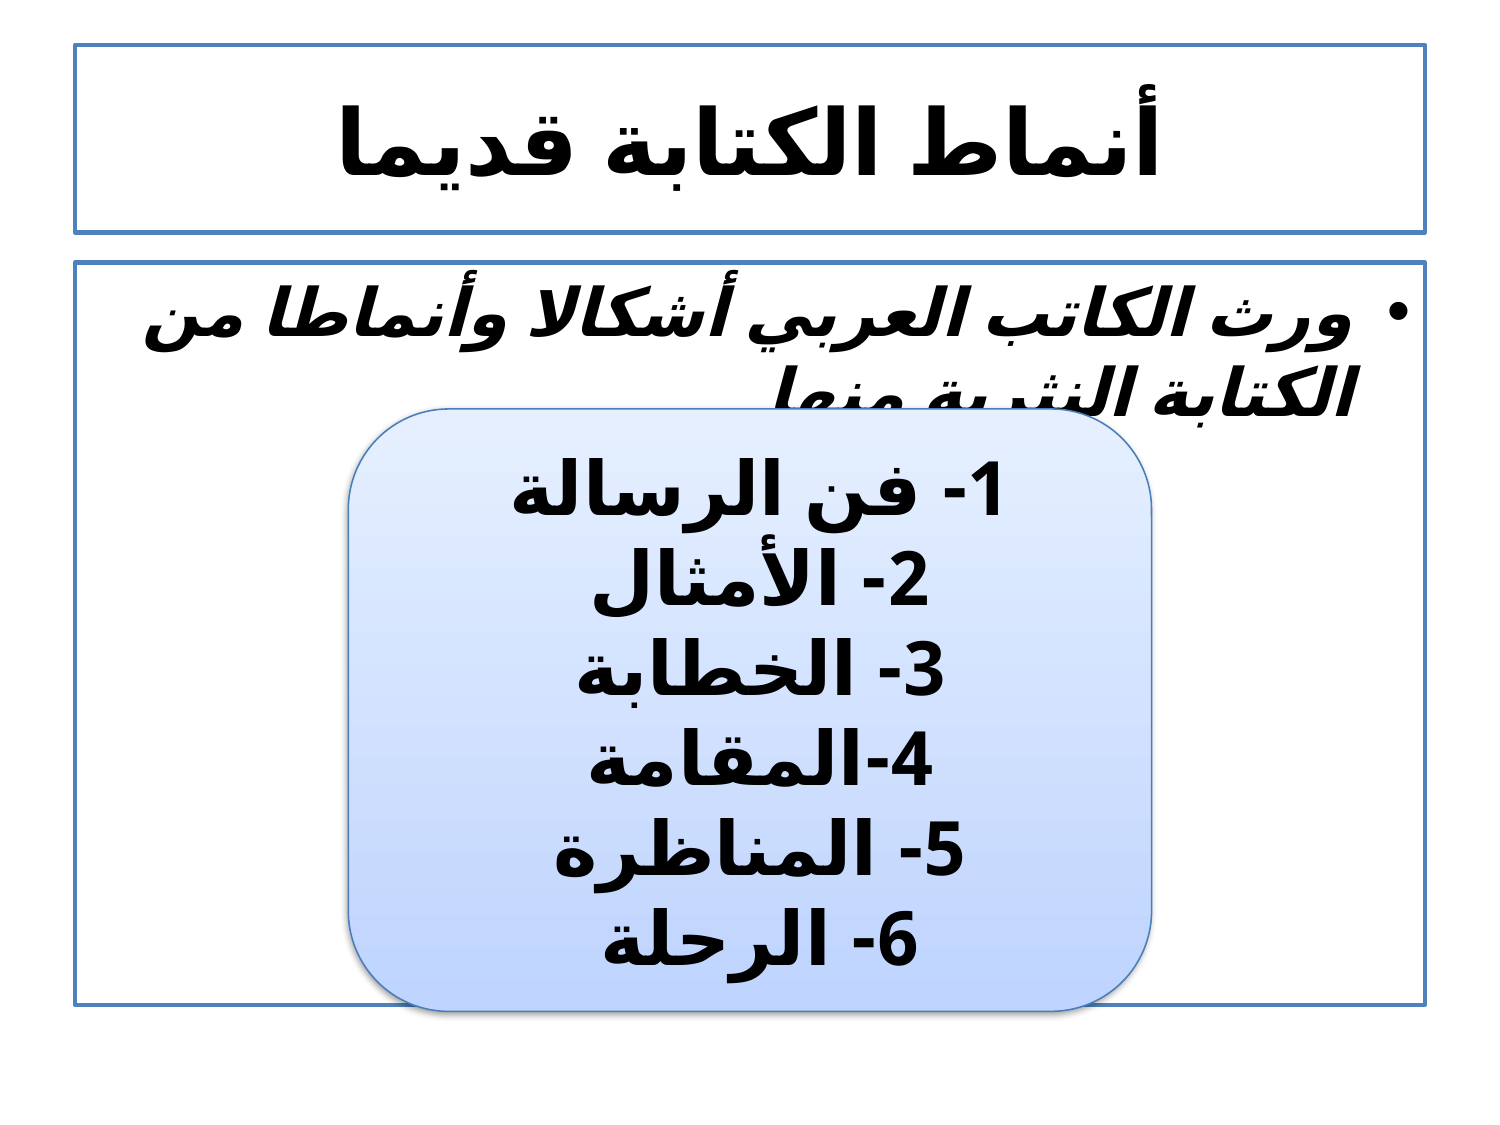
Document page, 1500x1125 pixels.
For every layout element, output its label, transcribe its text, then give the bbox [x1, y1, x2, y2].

title أنماط الكتابة قديما [73, 43, 1427, 235]
list ورث الكاتب العربي أشكالا وأنماطا من الكتابة النثرية منها [73, 260, 1427, 1007]
text_box 1- فن الرسالة 2- الأمثال 3- الخطابة 4-المقامة 5- المناظرة 6- الرحلة [347, 408, 1153, 1013]
